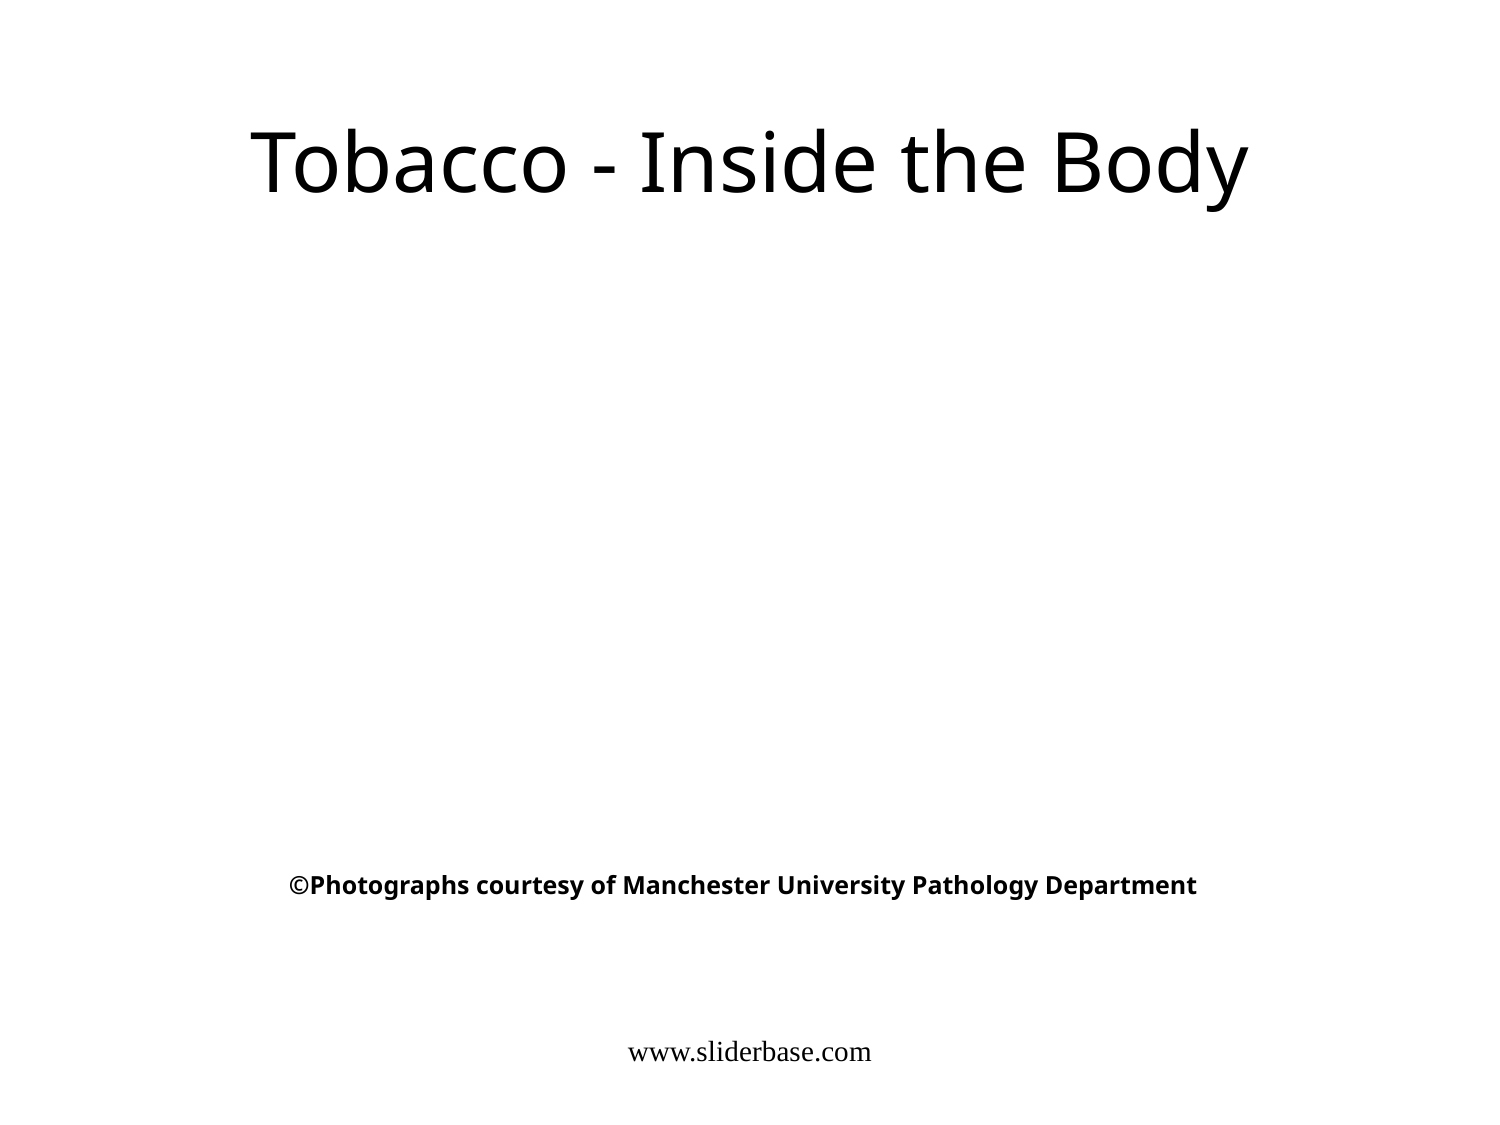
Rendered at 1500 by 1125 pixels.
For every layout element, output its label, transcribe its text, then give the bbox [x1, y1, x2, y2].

title Tobacco - Inside the Body [112, 99, 1388, 288]
text_box ©Photographs courtesy of Manchester University Pathology Department [125, 862, 1363, 908]
footer www.sliderbase.com [512, 1025, 988, 1100]
